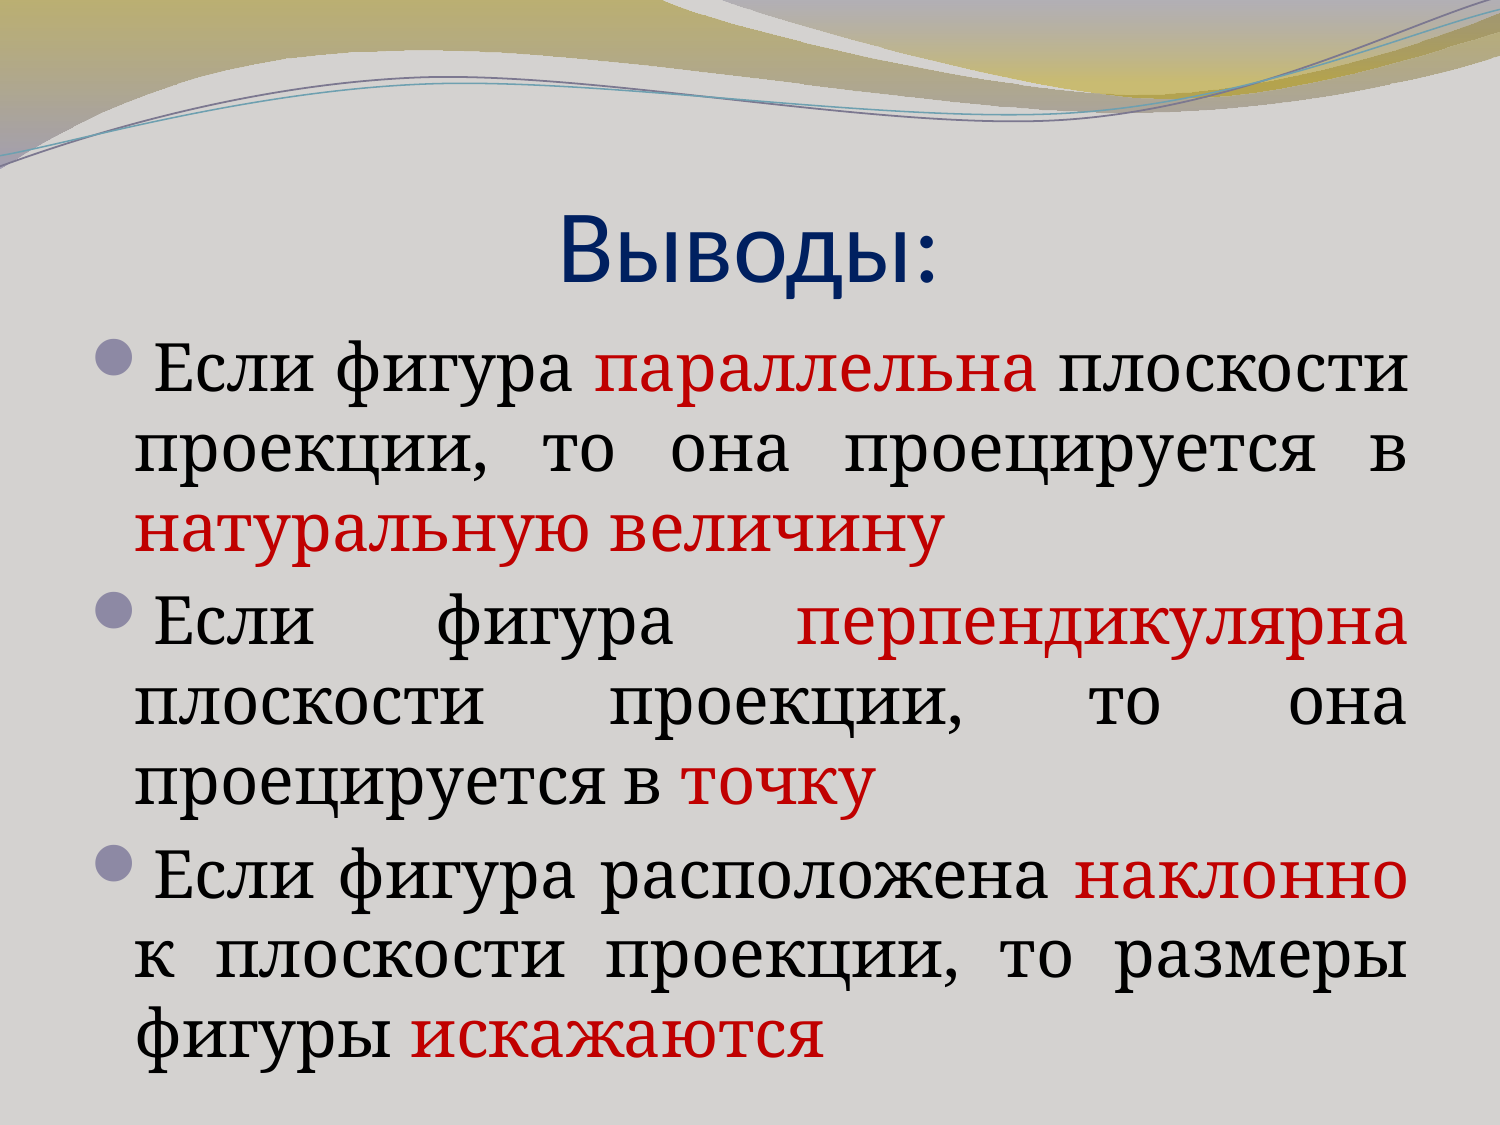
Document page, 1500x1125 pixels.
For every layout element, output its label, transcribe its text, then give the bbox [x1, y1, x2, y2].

title Выводы: [74, 115, 1426, 304]
list Если фигура параллельна плоскости проекции, то она проецируется в натуральную величину Если фигура перпендикулярна плоскости проекции, то она проецируется в точку Если фигура расположена наклонно к плоскости проекции, то размеры фигуры искажаются [74, 317, 1426, 1038]
